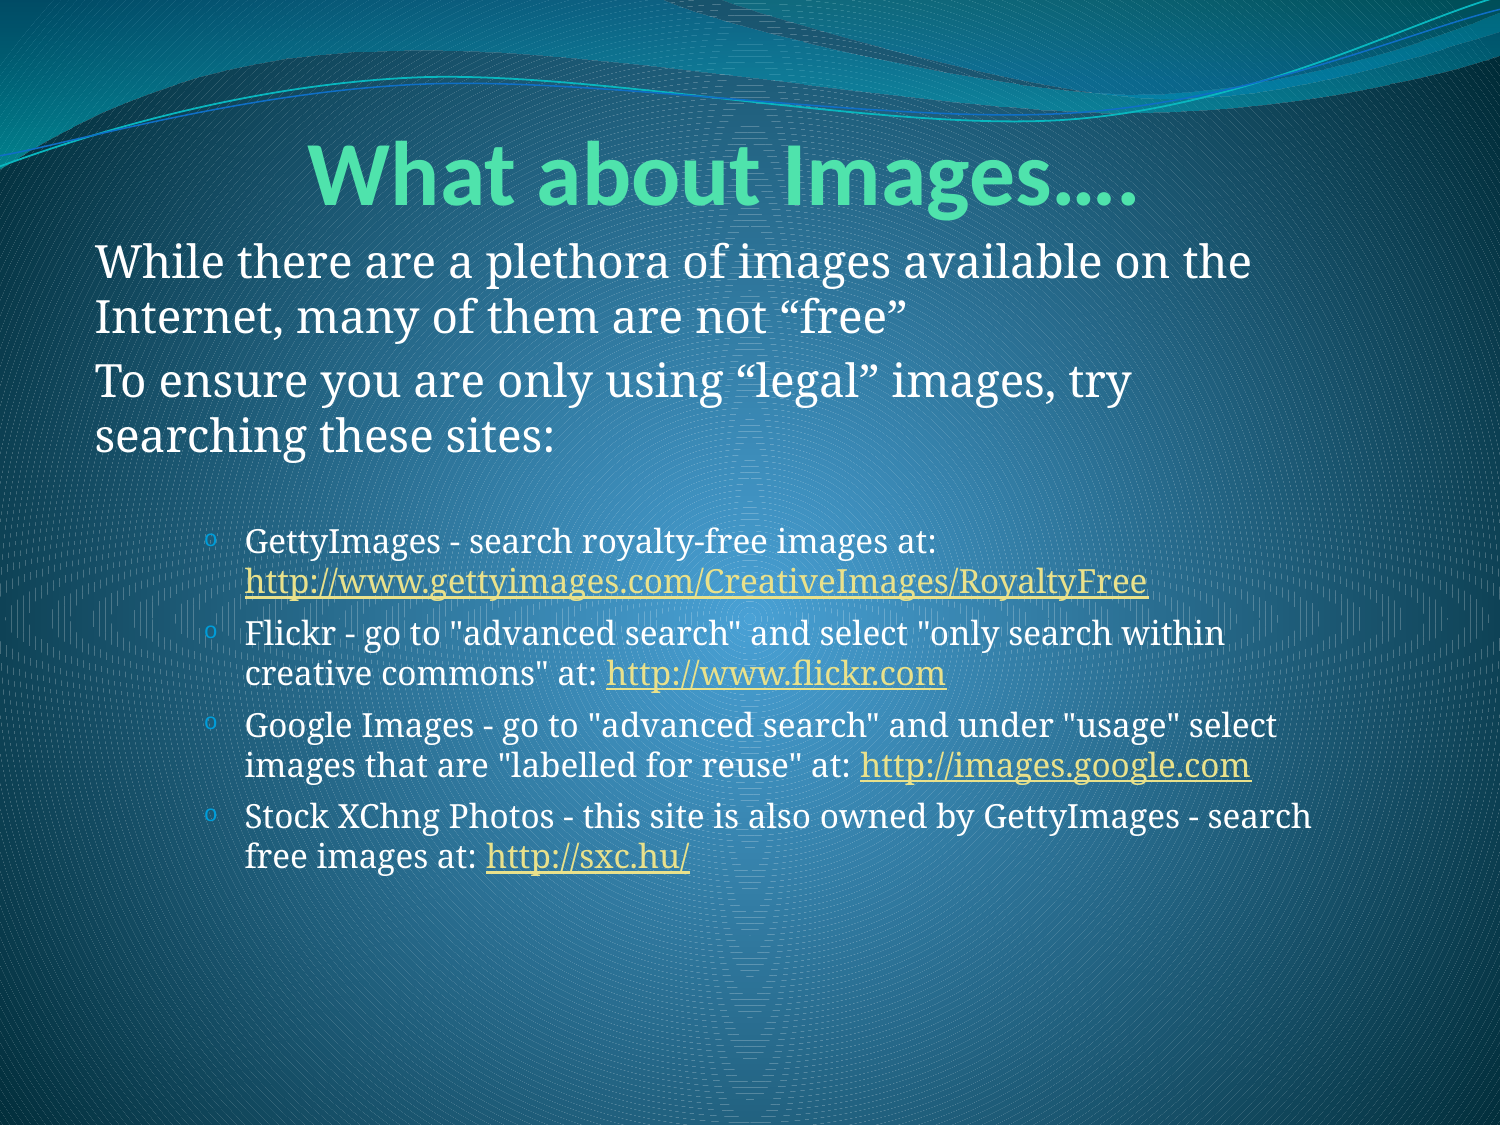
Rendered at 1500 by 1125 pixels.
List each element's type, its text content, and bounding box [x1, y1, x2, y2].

list While there are a plethora of images available on the Internet, many of them are not “free” To ensure you are only using “legal” images, try searching these sites: GettyImages - search royalty-free images at: http://www.gettyimages.com/CreativeImages/RoyaltyFree Flickr - go to "advanced search" and select "only search within creative commons" at: http://www.flickr.com Google Images - go to "advanced search" and under "usage" select images that are "labelled for reuse" at: http://images.google.com Stock XChng Photos - this site is also owned by GettyImages - search free images at: http://sxc.hu/ [86, 224, 1362, 1100]
title What about Images…. [87, 0, 1363, 224]
